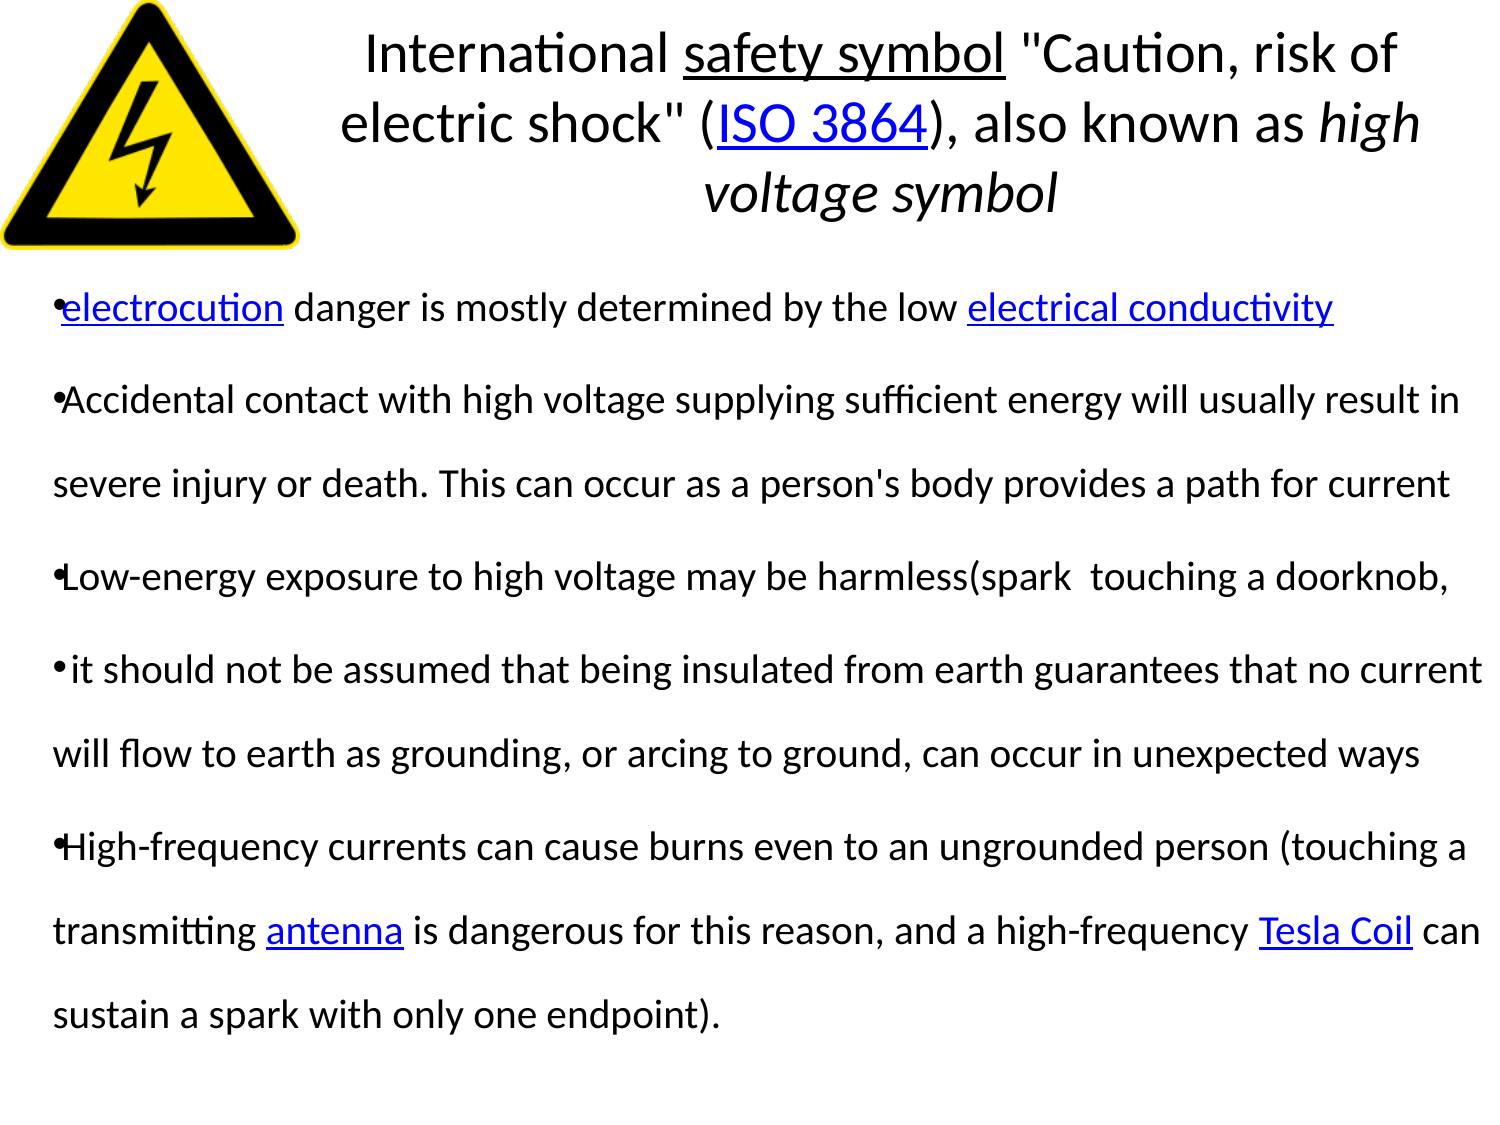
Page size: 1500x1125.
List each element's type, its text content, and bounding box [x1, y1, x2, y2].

title International safety symbol "Caution, risk of electric shock" (ISO 3864), also known as high voltage symbol [301, 0, 1463, 237]
picture [0, 0, 301, 251]
subtitle electrocution danger is mostly determined by the low electrical conductivity Accidental contact with high voltage supplying sufficient energy will usually result in severe injury or death. This can occur as a person's body provides a path for current Low-energy exposure to high voltage may be harmless(spark touching a doorknob, it should not be assumed that being insulated from earth guarantees that no current will flow to earth as grounding, or arcing to ground, can occur in unexpected ways High-frequency currents can cause burns even to an ungrounded person (touching a transmitting antenna is dangerous for this reason, and a high-frequency Tesla Coil can sustain a spark with only one endpoint). [37, 237, 1500, 1125]
